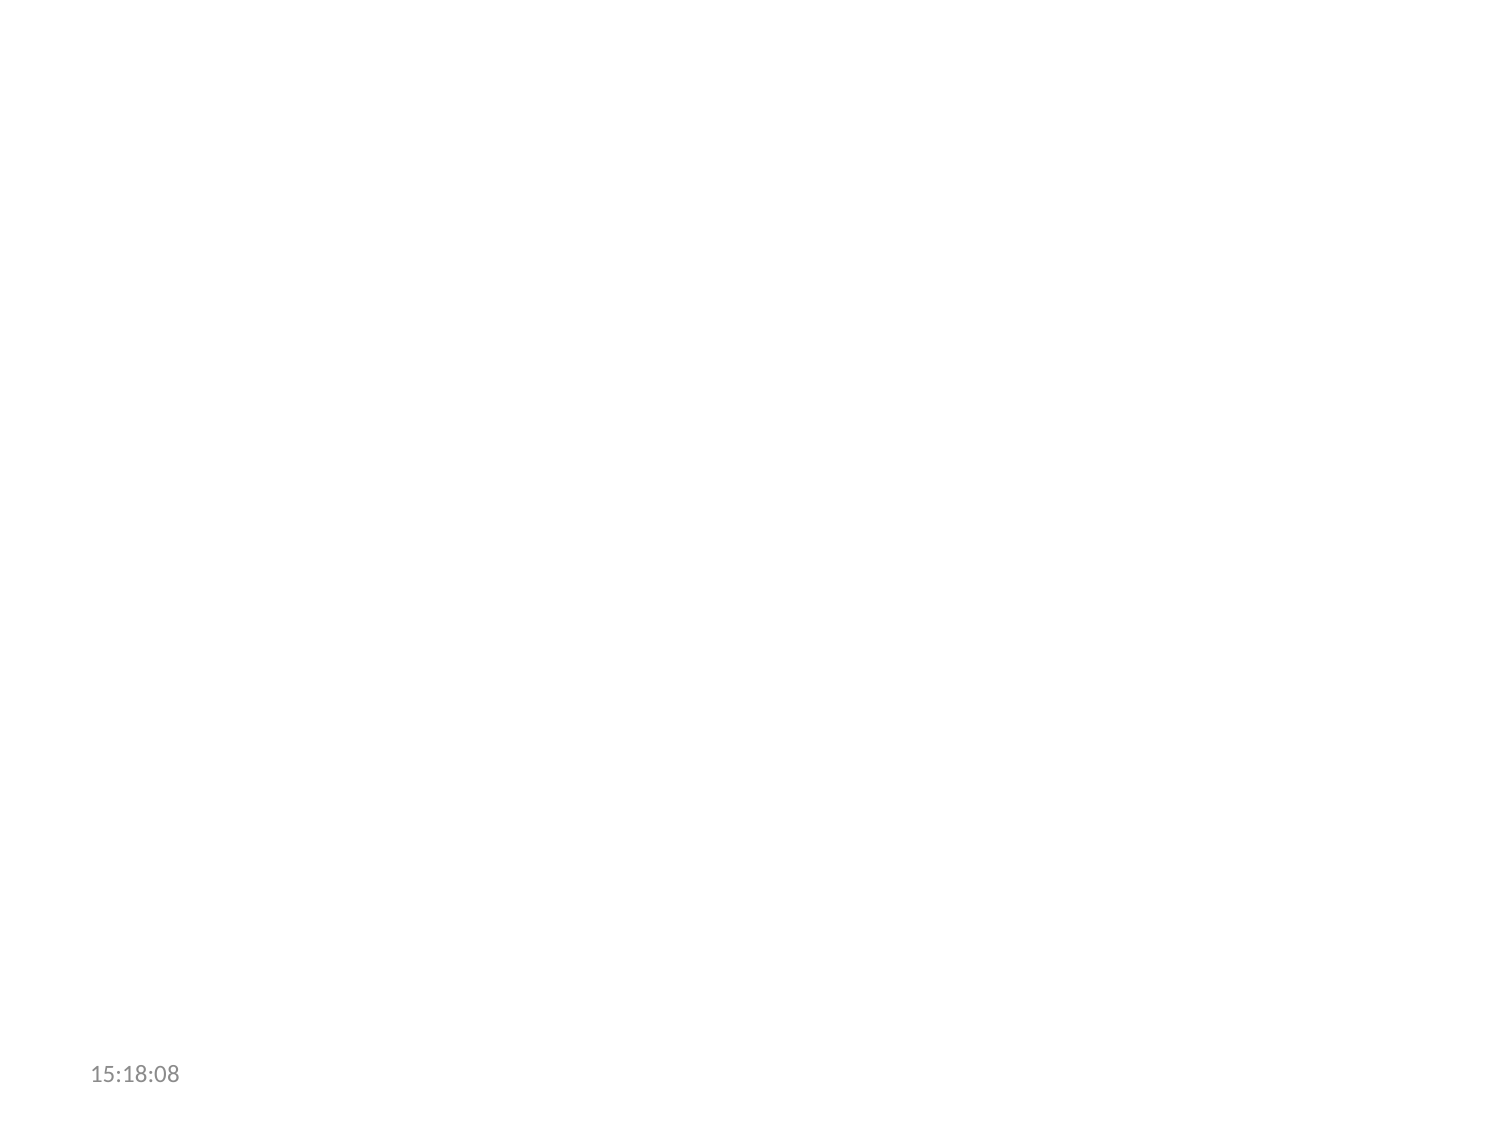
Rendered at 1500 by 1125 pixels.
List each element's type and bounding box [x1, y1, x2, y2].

slide_number [75, 1042, 425, 1103]
